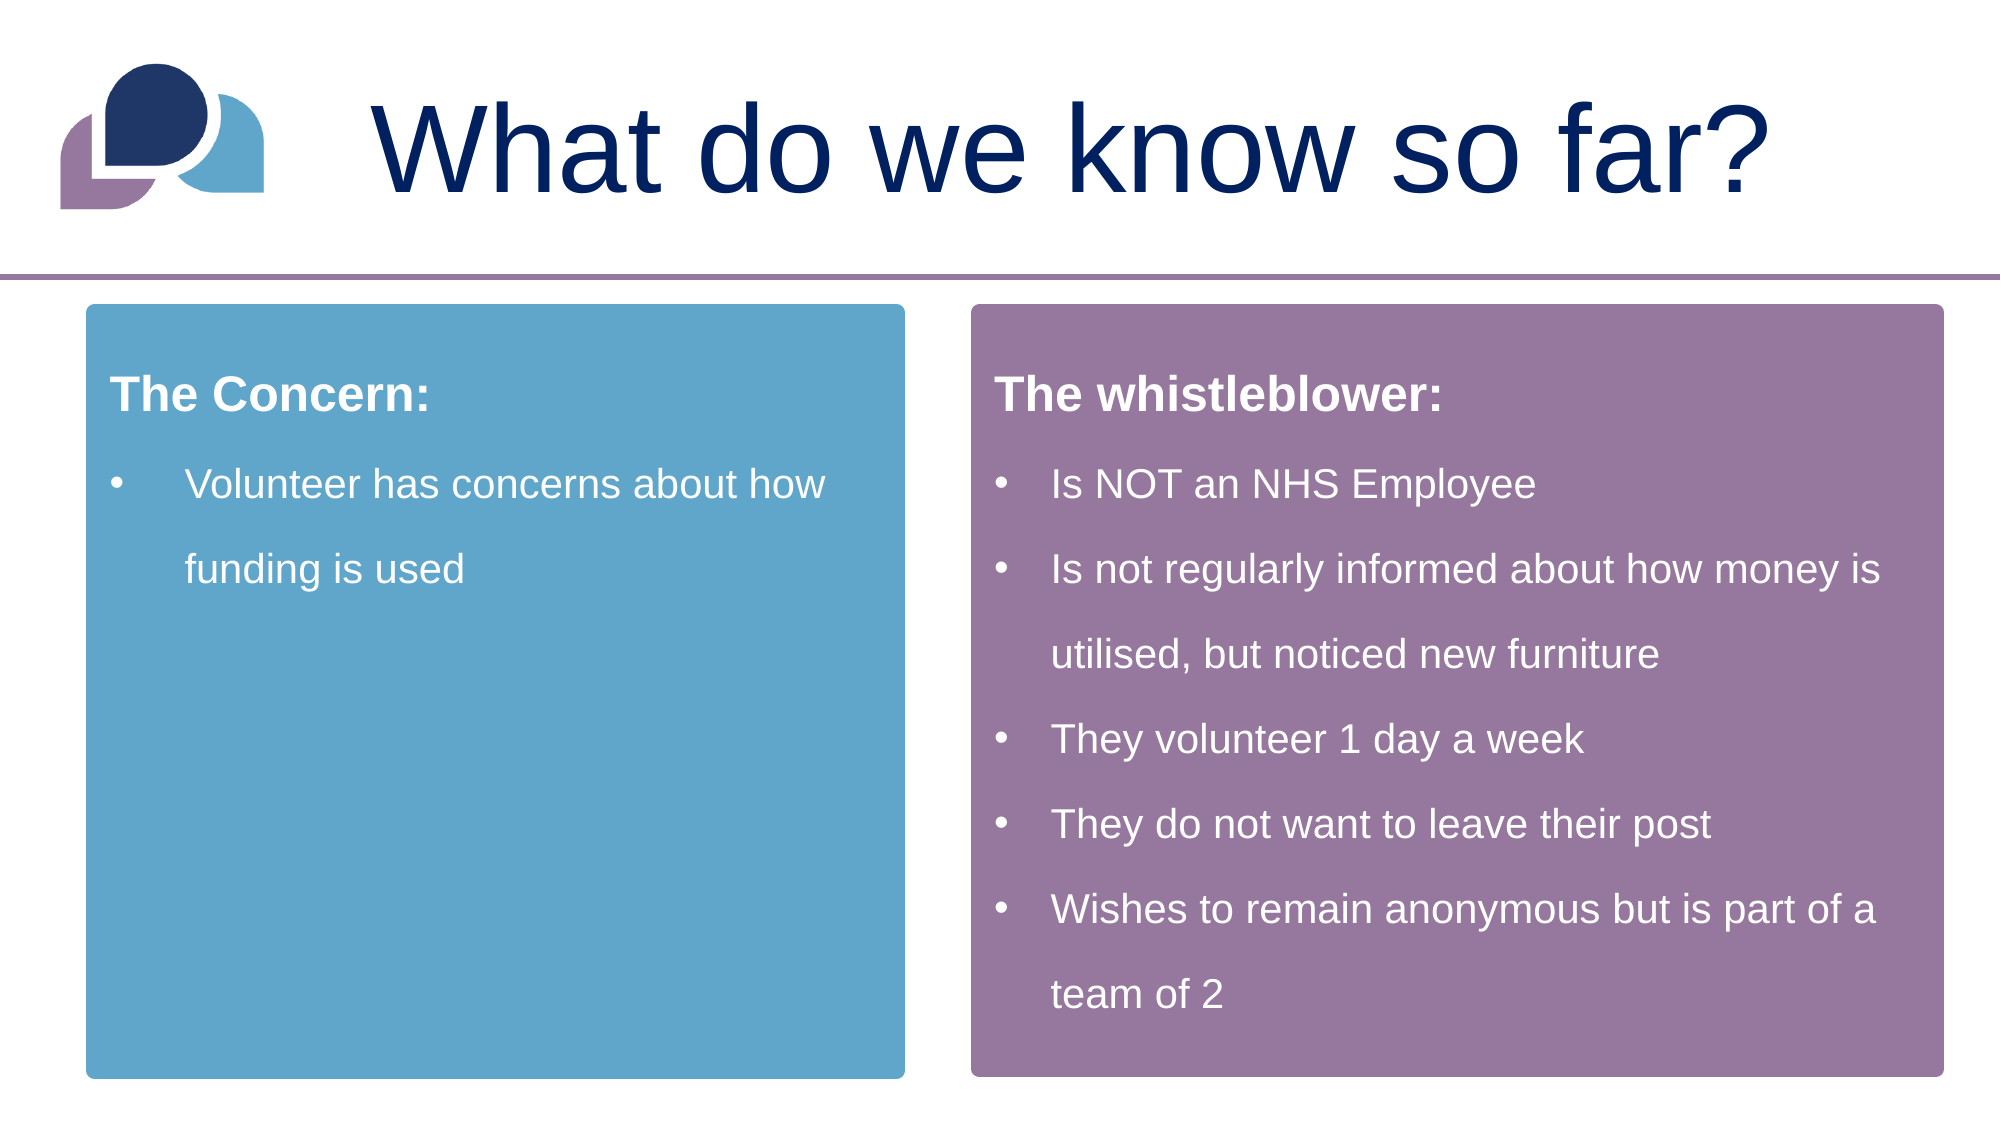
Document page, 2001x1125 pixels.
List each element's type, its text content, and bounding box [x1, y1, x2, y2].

text_box The Concern: Volunteer has concerns about how funding is used [94, 312, 897, 1071]
title What do we know so far? [355, 48, 1856, 228]
text_box The whistleblower: Is NOT an NHS Employee Is not regularly informed about how money is utilised, but noticed new furniture They volunteer 1 day a week They do not want to leave their post Wishes to remain anonymous but is part of a team of 2 [979, 312, 1936, 1070]
picture [58, 54, 268, 222]
text_box [79, 649, 2000, 1125]
